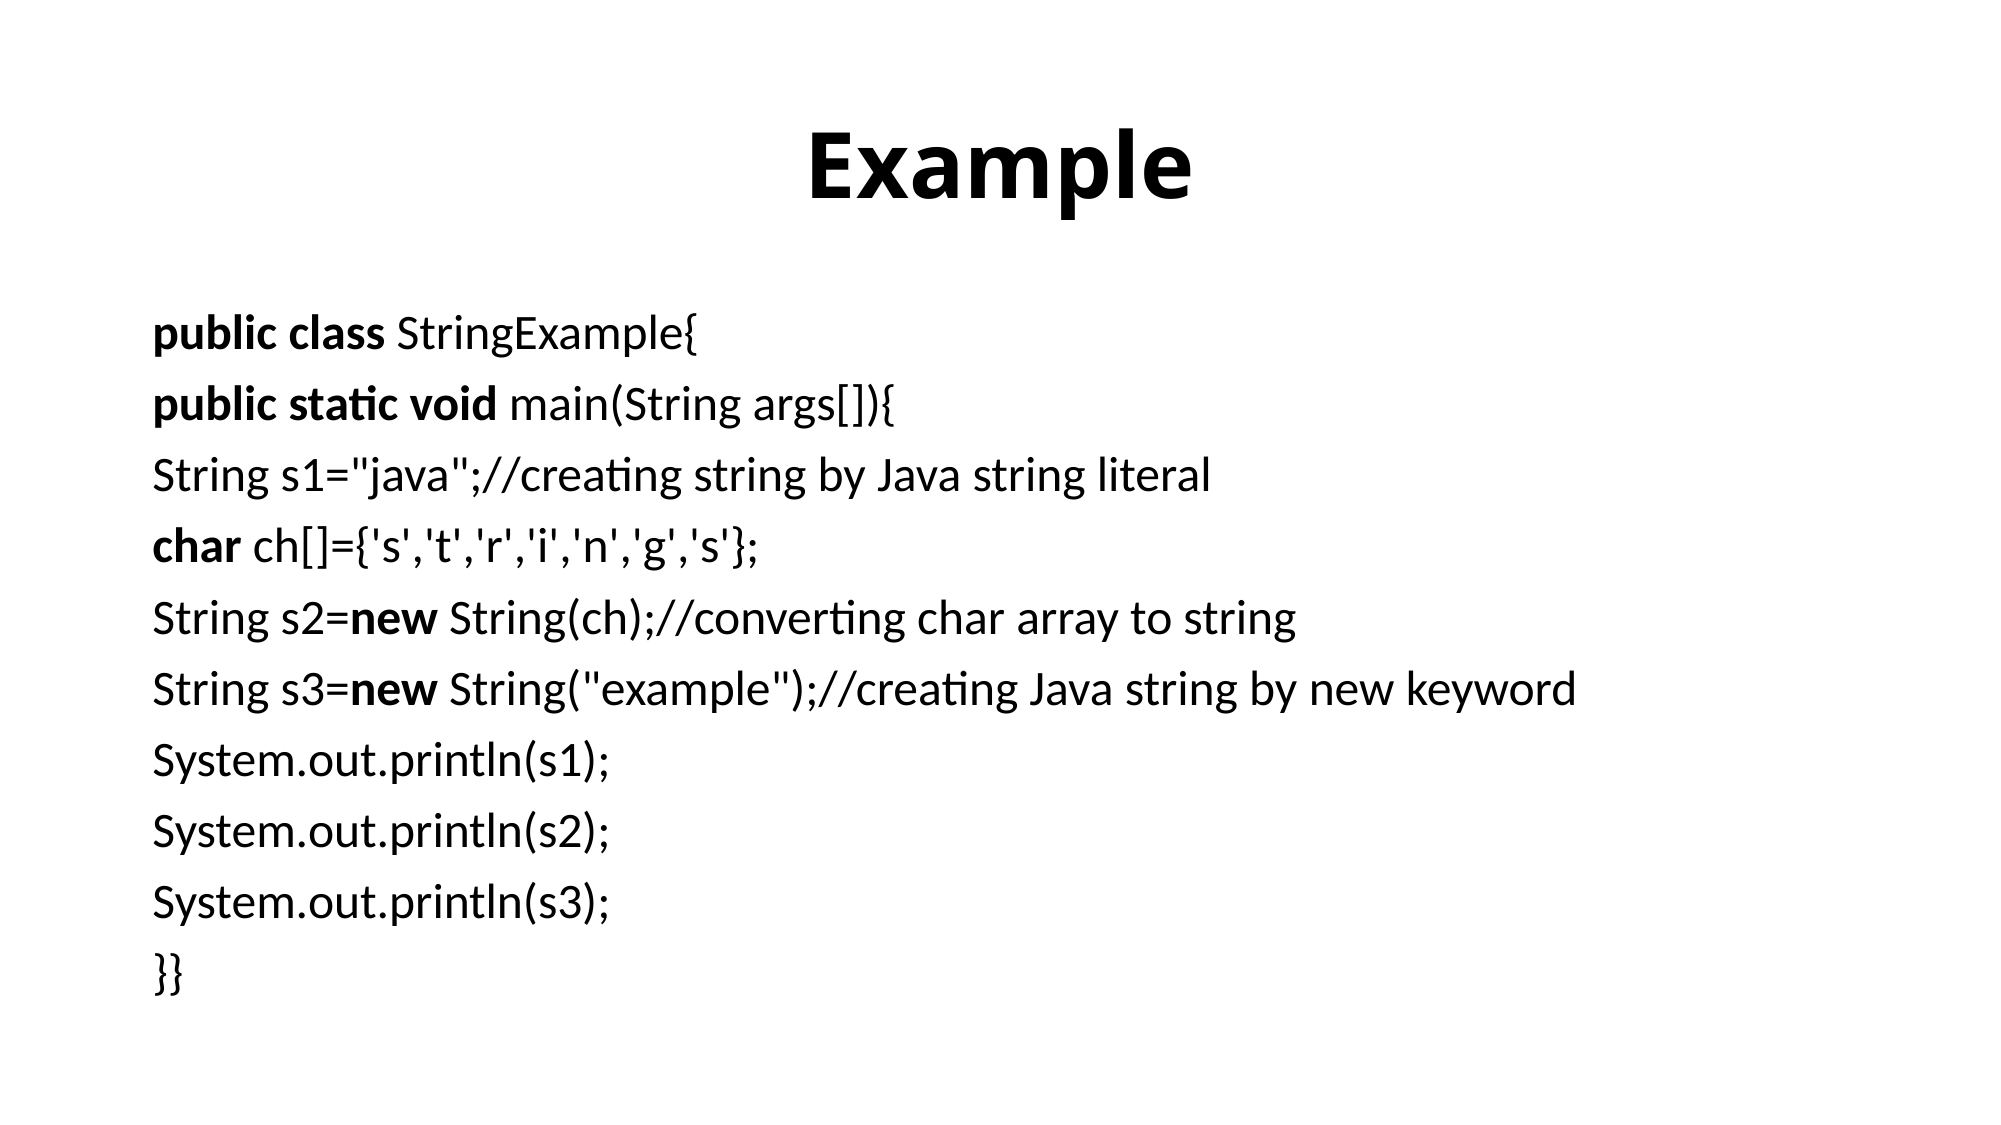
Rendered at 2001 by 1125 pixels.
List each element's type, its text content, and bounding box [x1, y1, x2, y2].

title Example [137, 59, 1863, 278]
list public class StringExample{ public static void main(String args[]){ String s1="java";//creating string by Java string literal char ch[]={'s','t','r','i','n','g','s'}; String s2=new String(ch);//converting char array to string String s3=new String("example");//creating Java string by new keyword System.out.println(s1); System.out.println(s2); System.out.println(s3); }} [137, 299, 1863, 1014]
